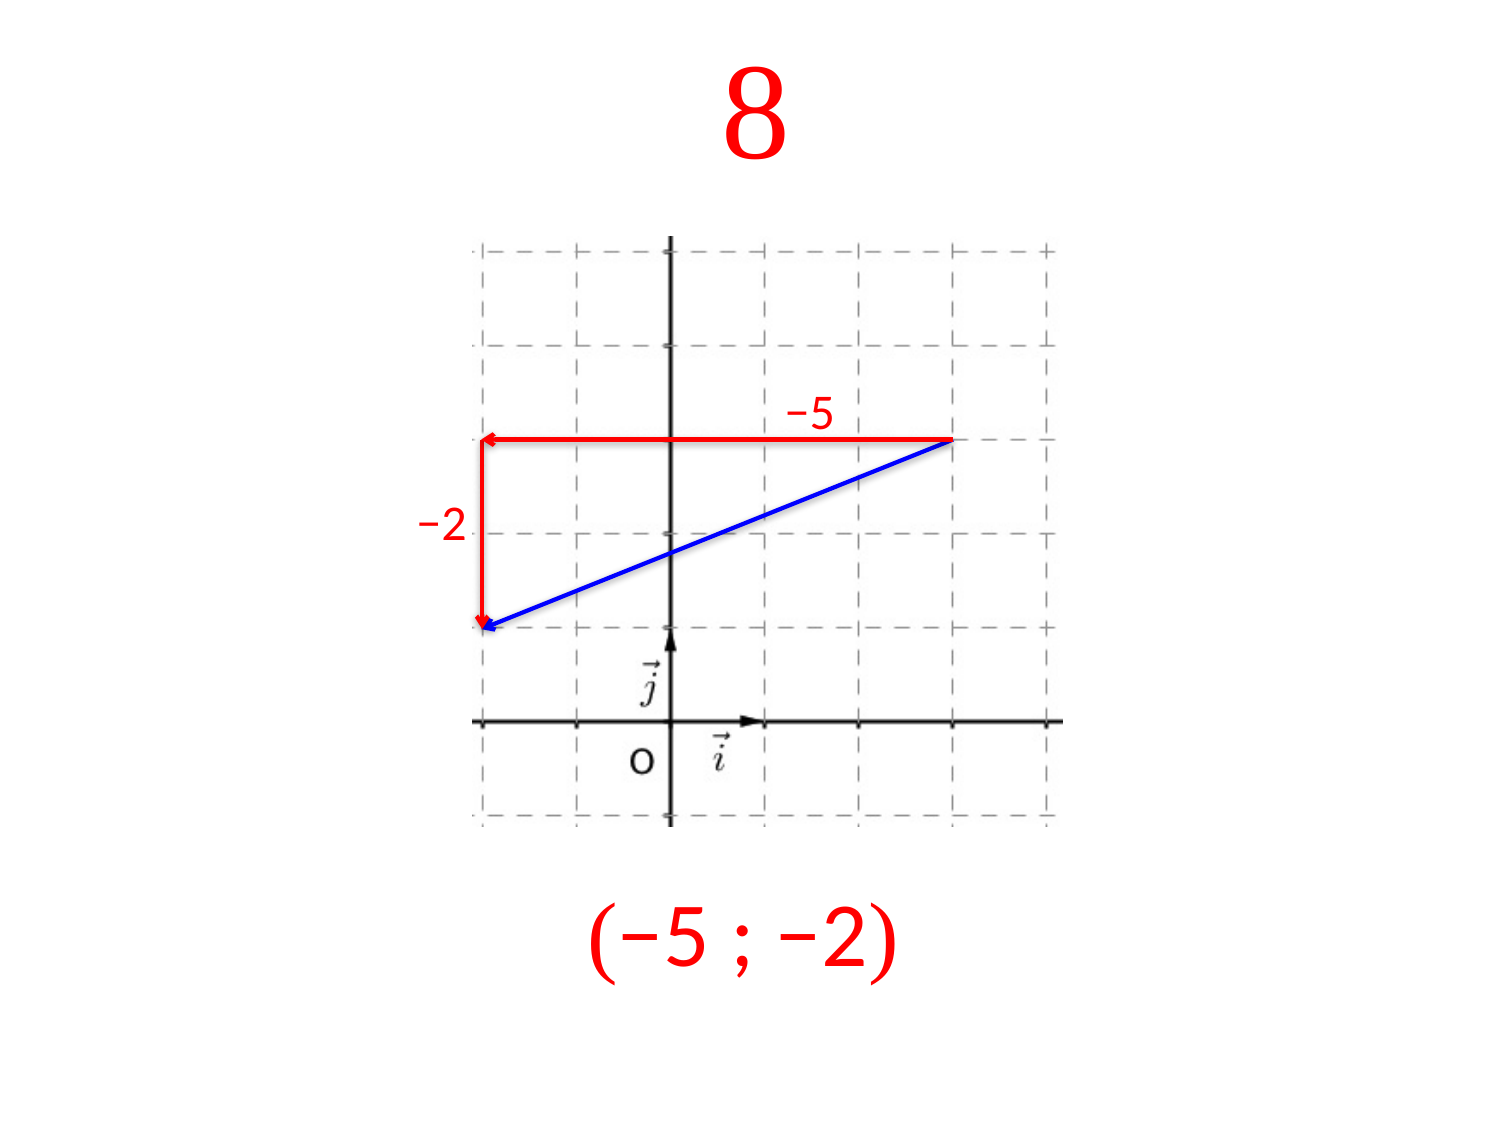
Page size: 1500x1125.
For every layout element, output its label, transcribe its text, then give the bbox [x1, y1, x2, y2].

text_box (−5 ; −2) [572, 867, 924, 993]
text_box −2 [401, 482, 467, 558]
text_box 8 [5, 0, 1500, 208]
picture [472, 235, 1064, 827]
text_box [487, 440, 954, 630]
